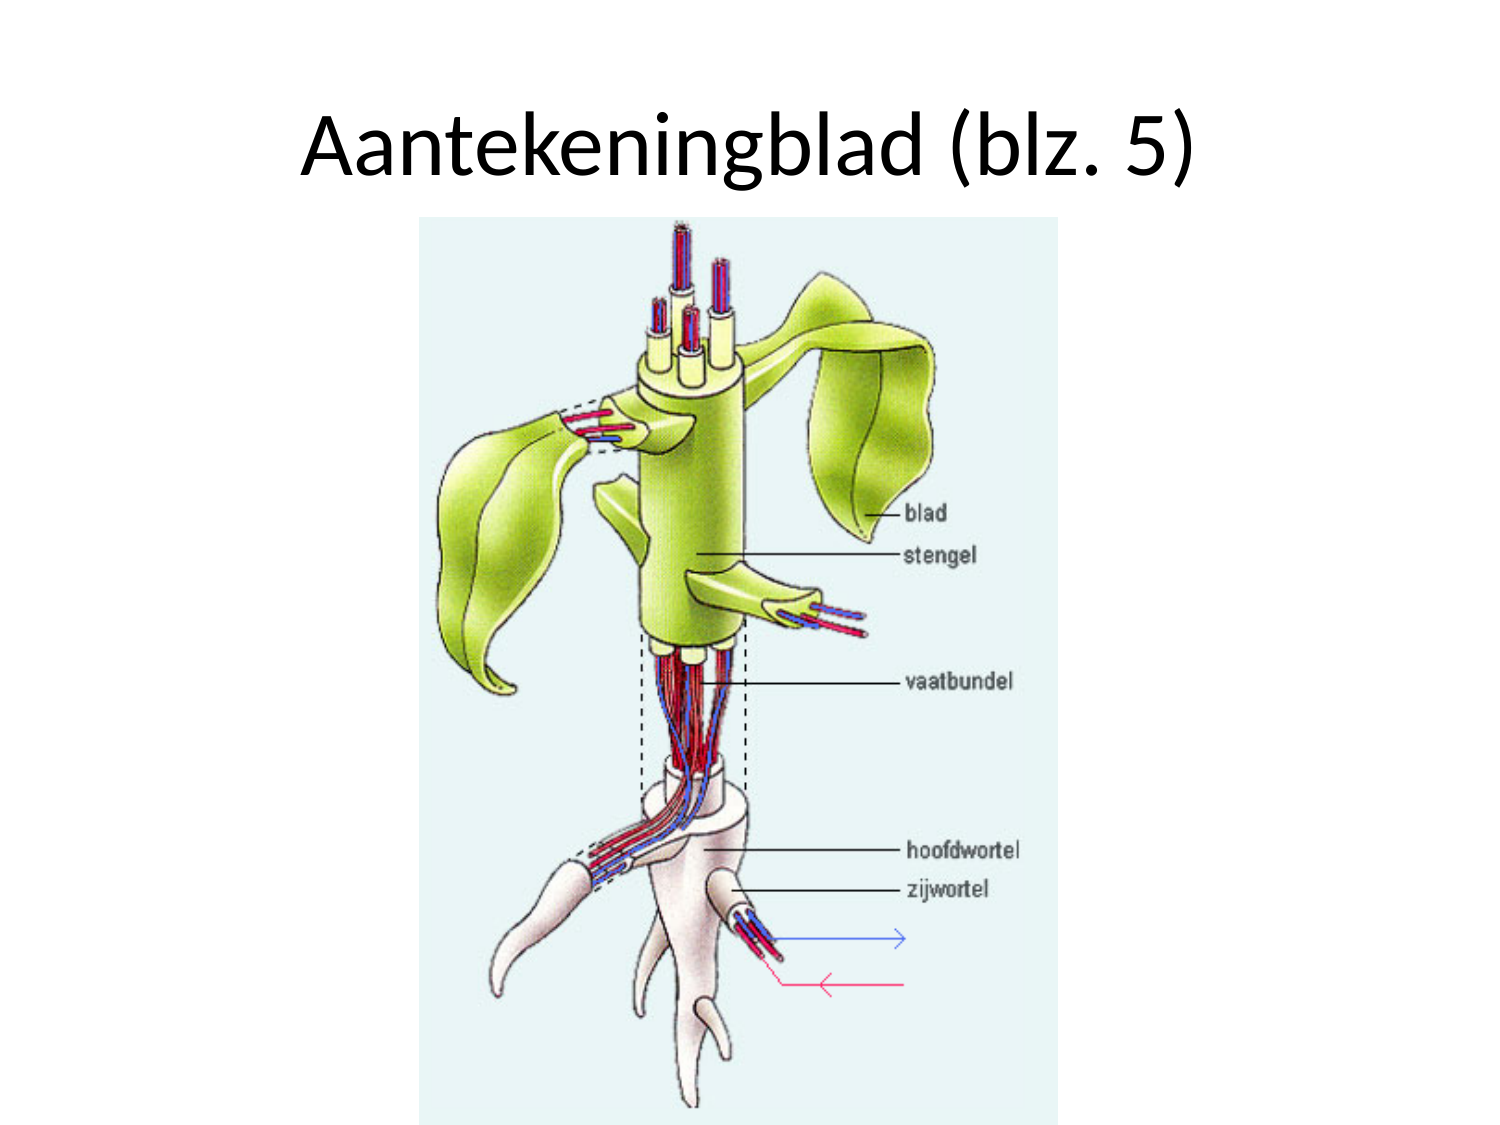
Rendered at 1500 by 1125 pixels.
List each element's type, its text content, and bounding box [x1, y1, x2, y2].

title Aantekeningblad (blz. 5) [75, 45, 1425, 233]
picture [418, 216, 1058, 1125]
